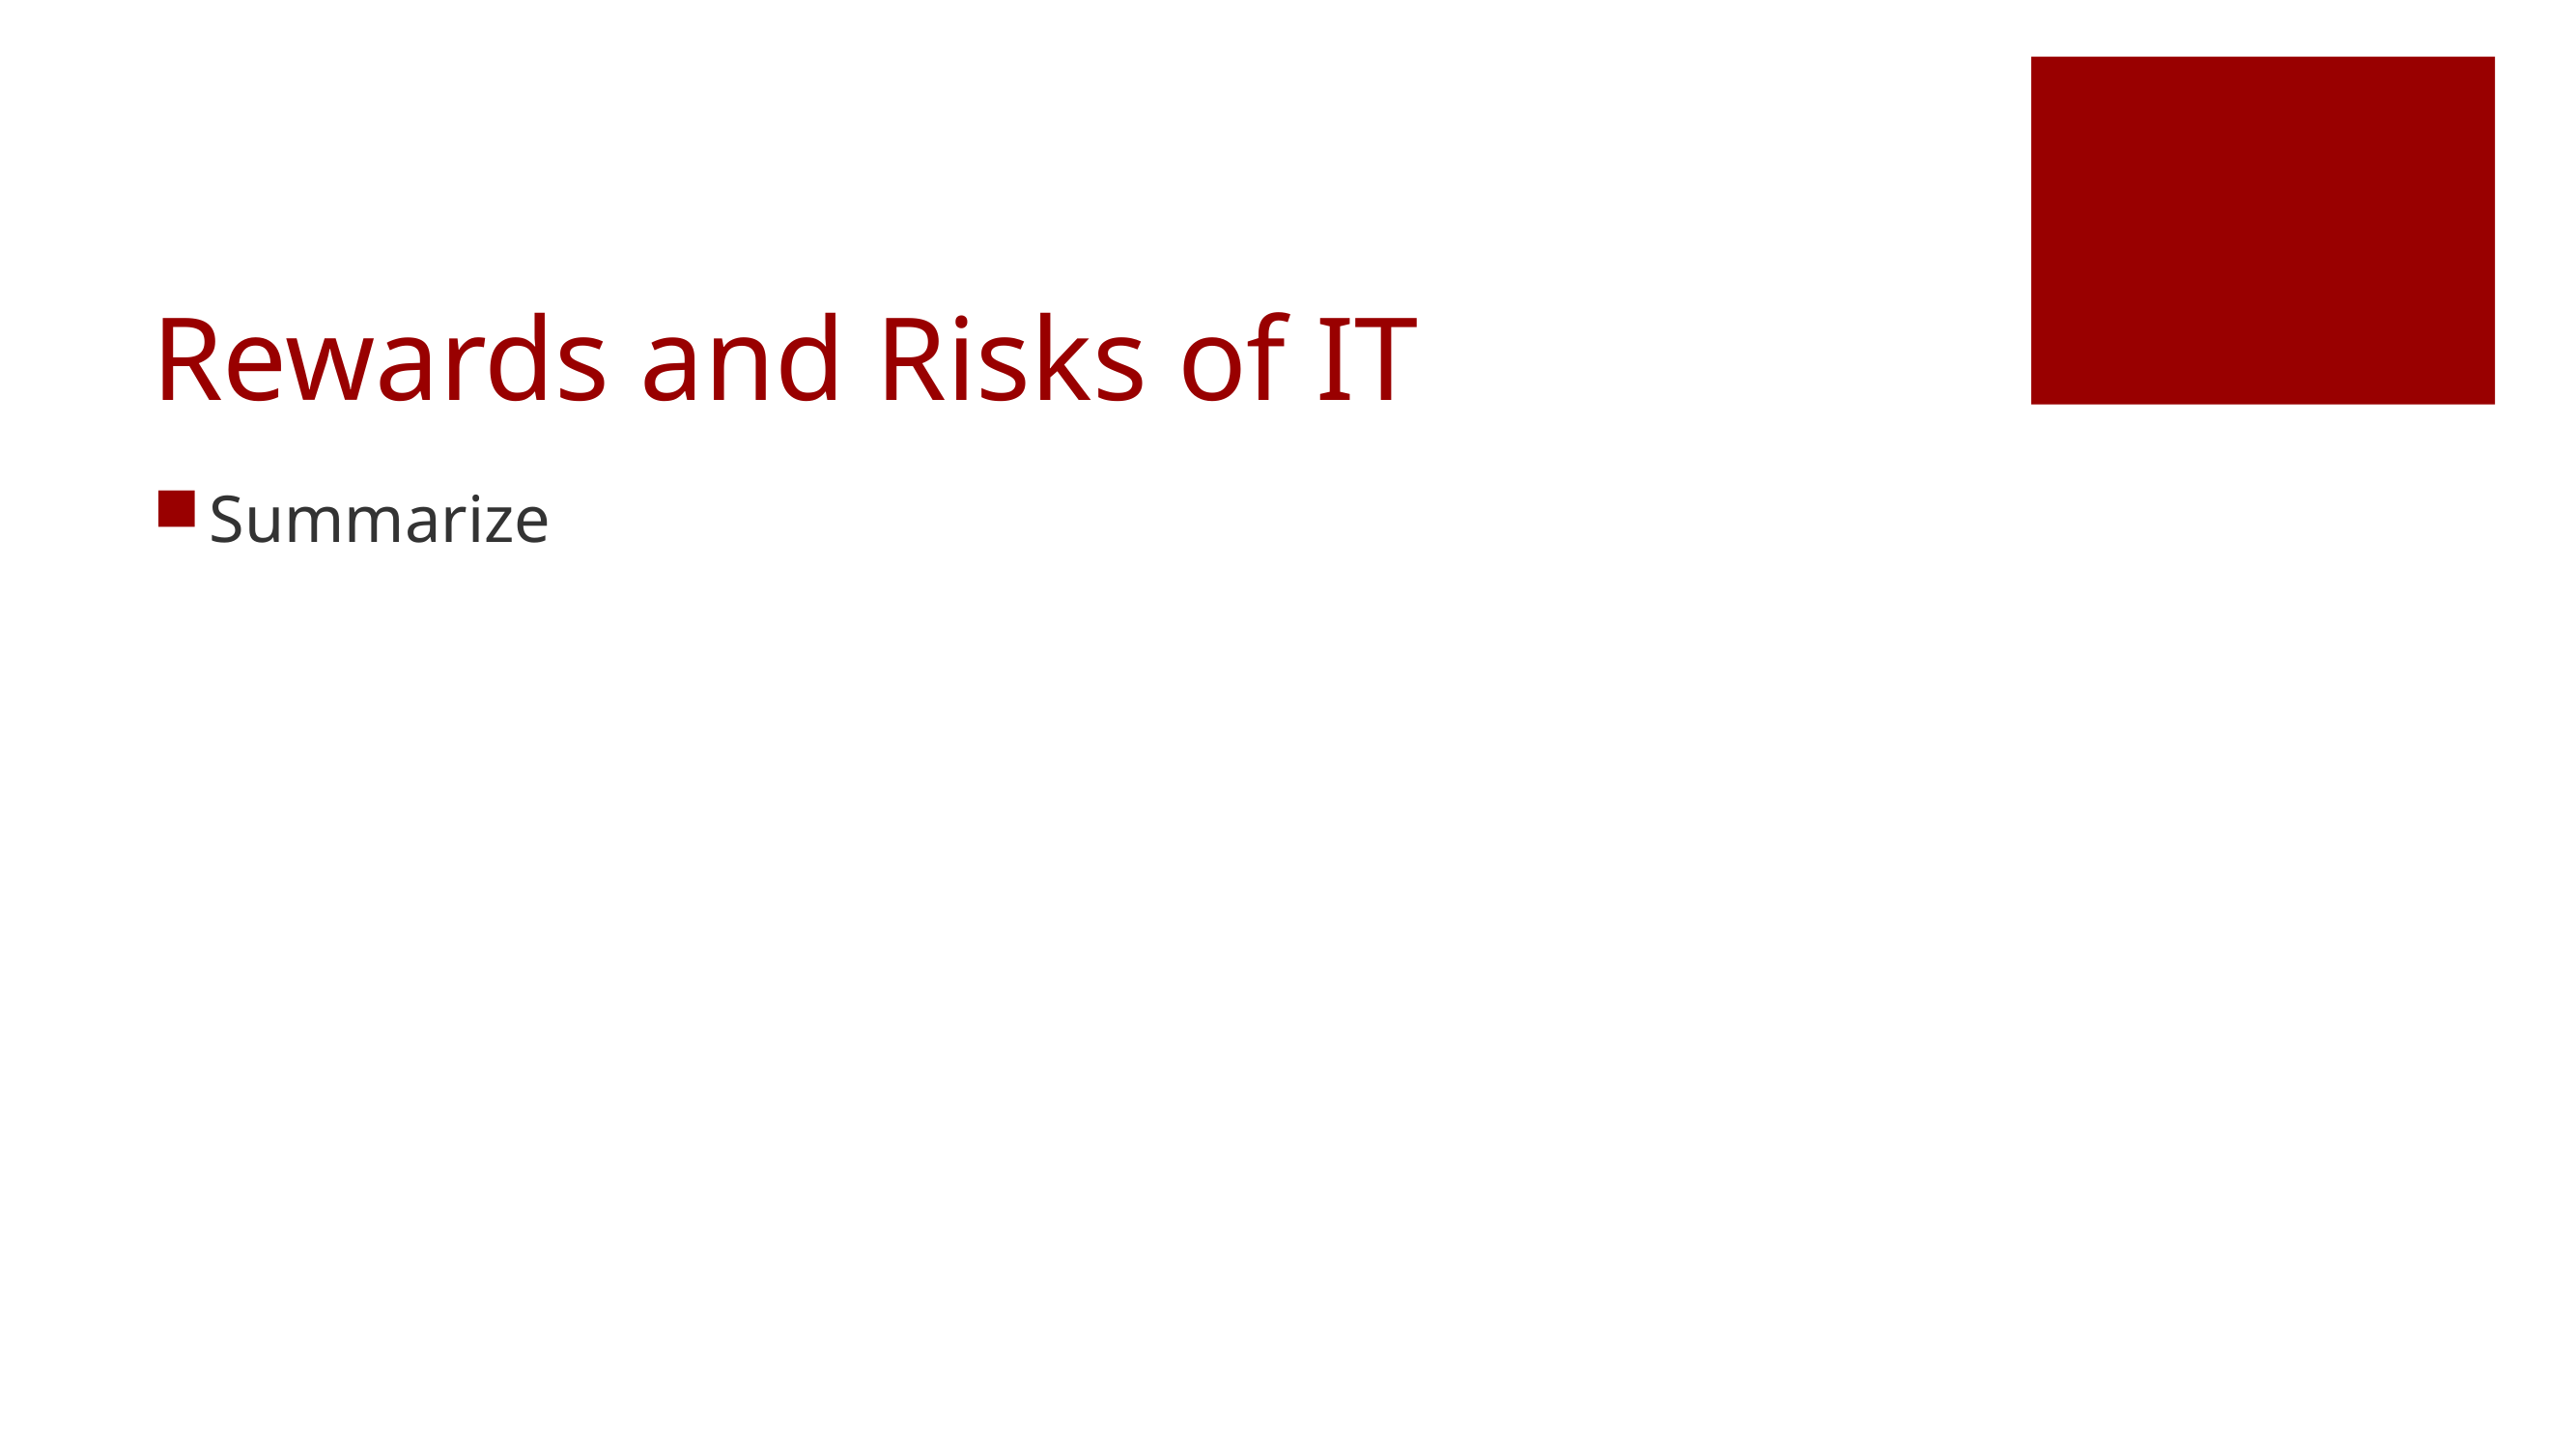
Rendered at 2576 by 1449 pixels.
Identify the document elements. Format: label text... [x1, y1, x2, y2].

title Rewards and Risks of IT [128, 193, 1963, 435]
list Summarize [128, 467, 1963, 1294]
